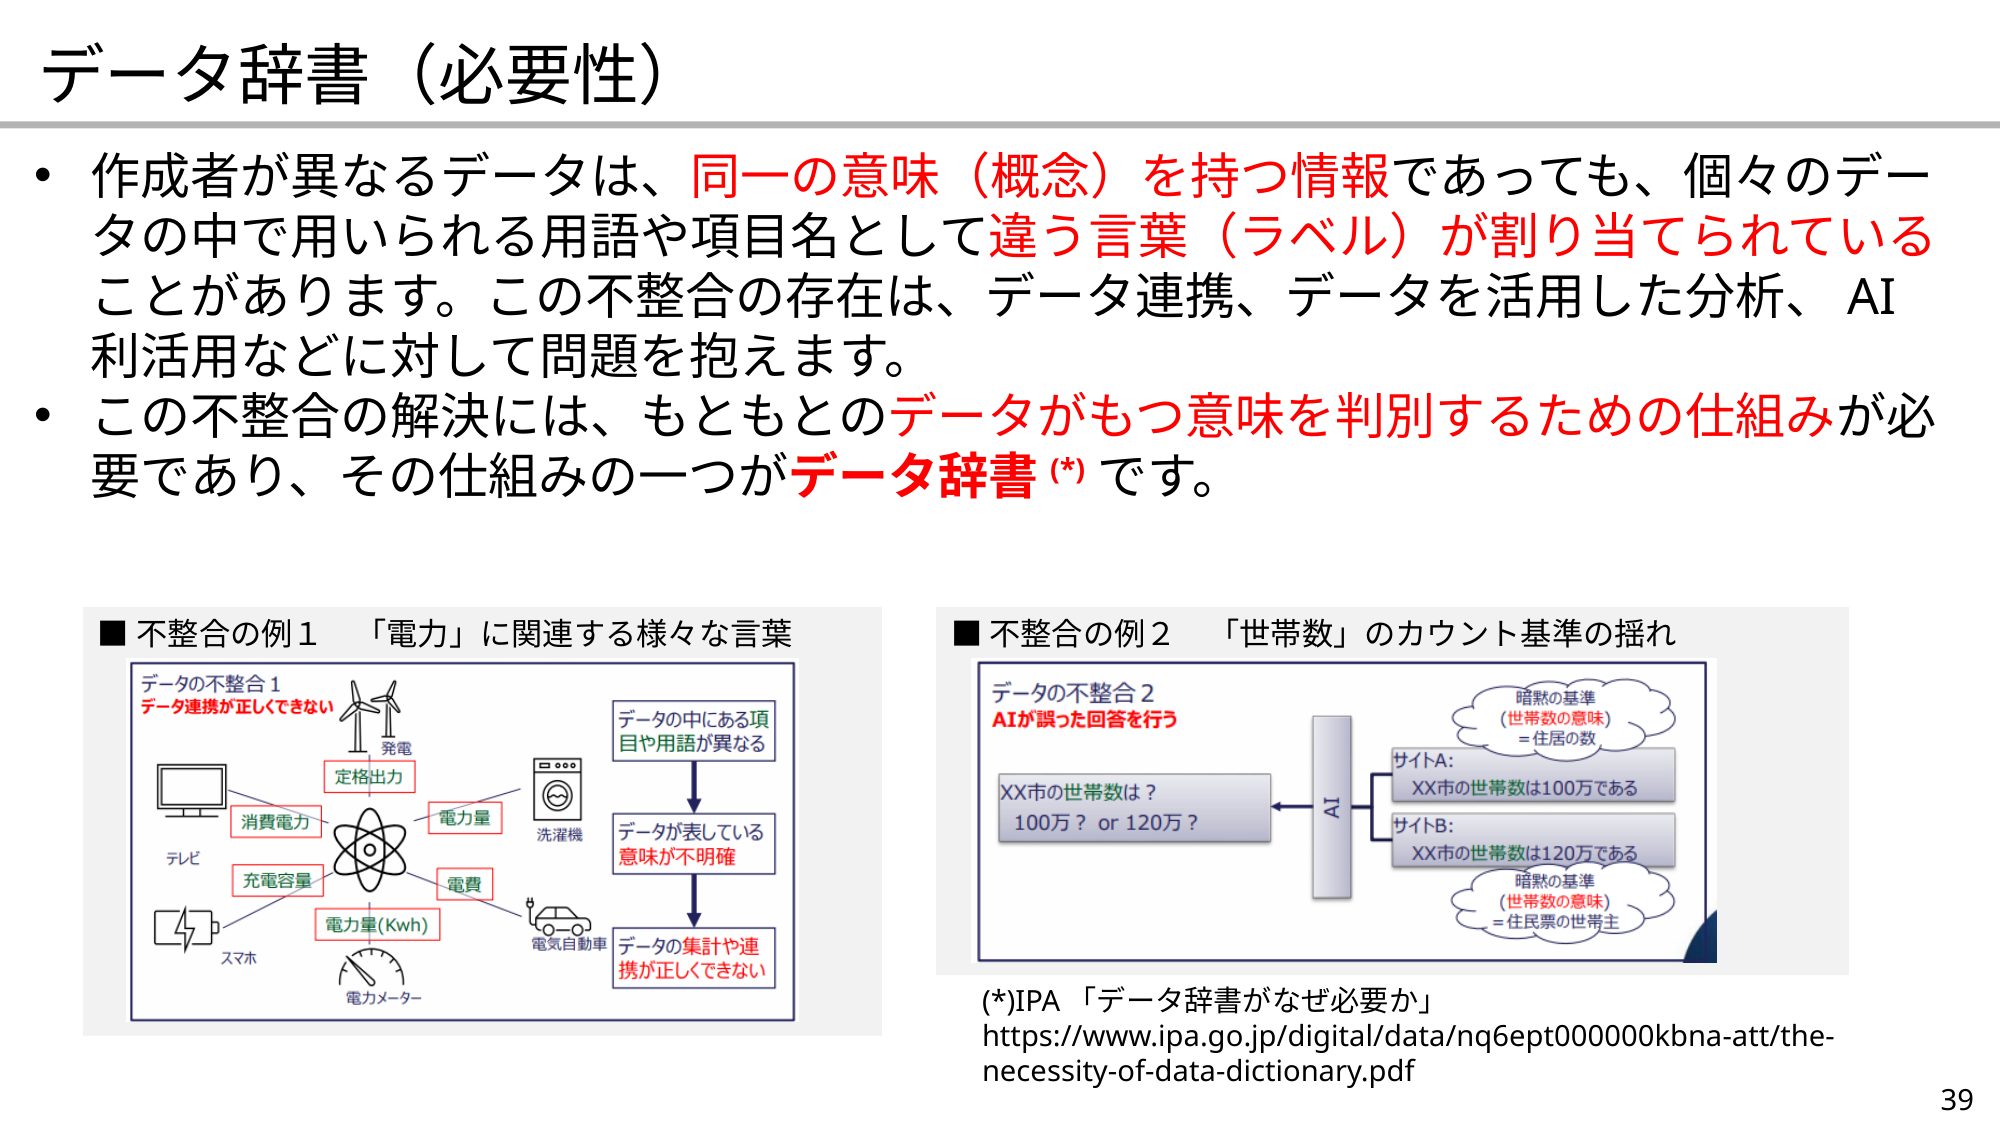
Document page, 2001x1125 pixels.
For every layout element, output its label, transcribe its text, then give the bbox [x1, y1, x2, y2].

text_box ■不整合の例１ 「電力」に関連する様々な言葉 [82, 606, 883, 1037]
text_box ■不整合の例２ 「世帯数」のカウント基準の揺れ [935, 606, 1850, 976]
picture [126, 658, 799, 1022]
text_box データ辞書（必要性） [23, 34, 1910, 121]
text_box 作成者が異なるデータは、同一の意味（概念）を持つ情報であっても、個々のデータの中で用いられる用語や項目名として違う言葉（ラベル）が割り当てられていることがあります。この不整合の存在は、データ連携、データを活用した分析、AI利活用などに対して問題を抱えます。 この不整合の解決には、もともとのデータがもつ意味を判別するための仕組みが必要であり、その仕組みの一つがデータ辞書(*)です。 [19, 137, 1957, 512]
slide_number 39 [1881, 1073, 1989, 1124]
picture [971, 658, 1717, 963]
text_box (*)IPA「データ辞書がなぜ必要か」 https://www.ipa.go.jp/digital/data/nq6ept000000kbna-att/the-necessity-of-data-dictionary.pdf [967, 975, 1852, 1087]
